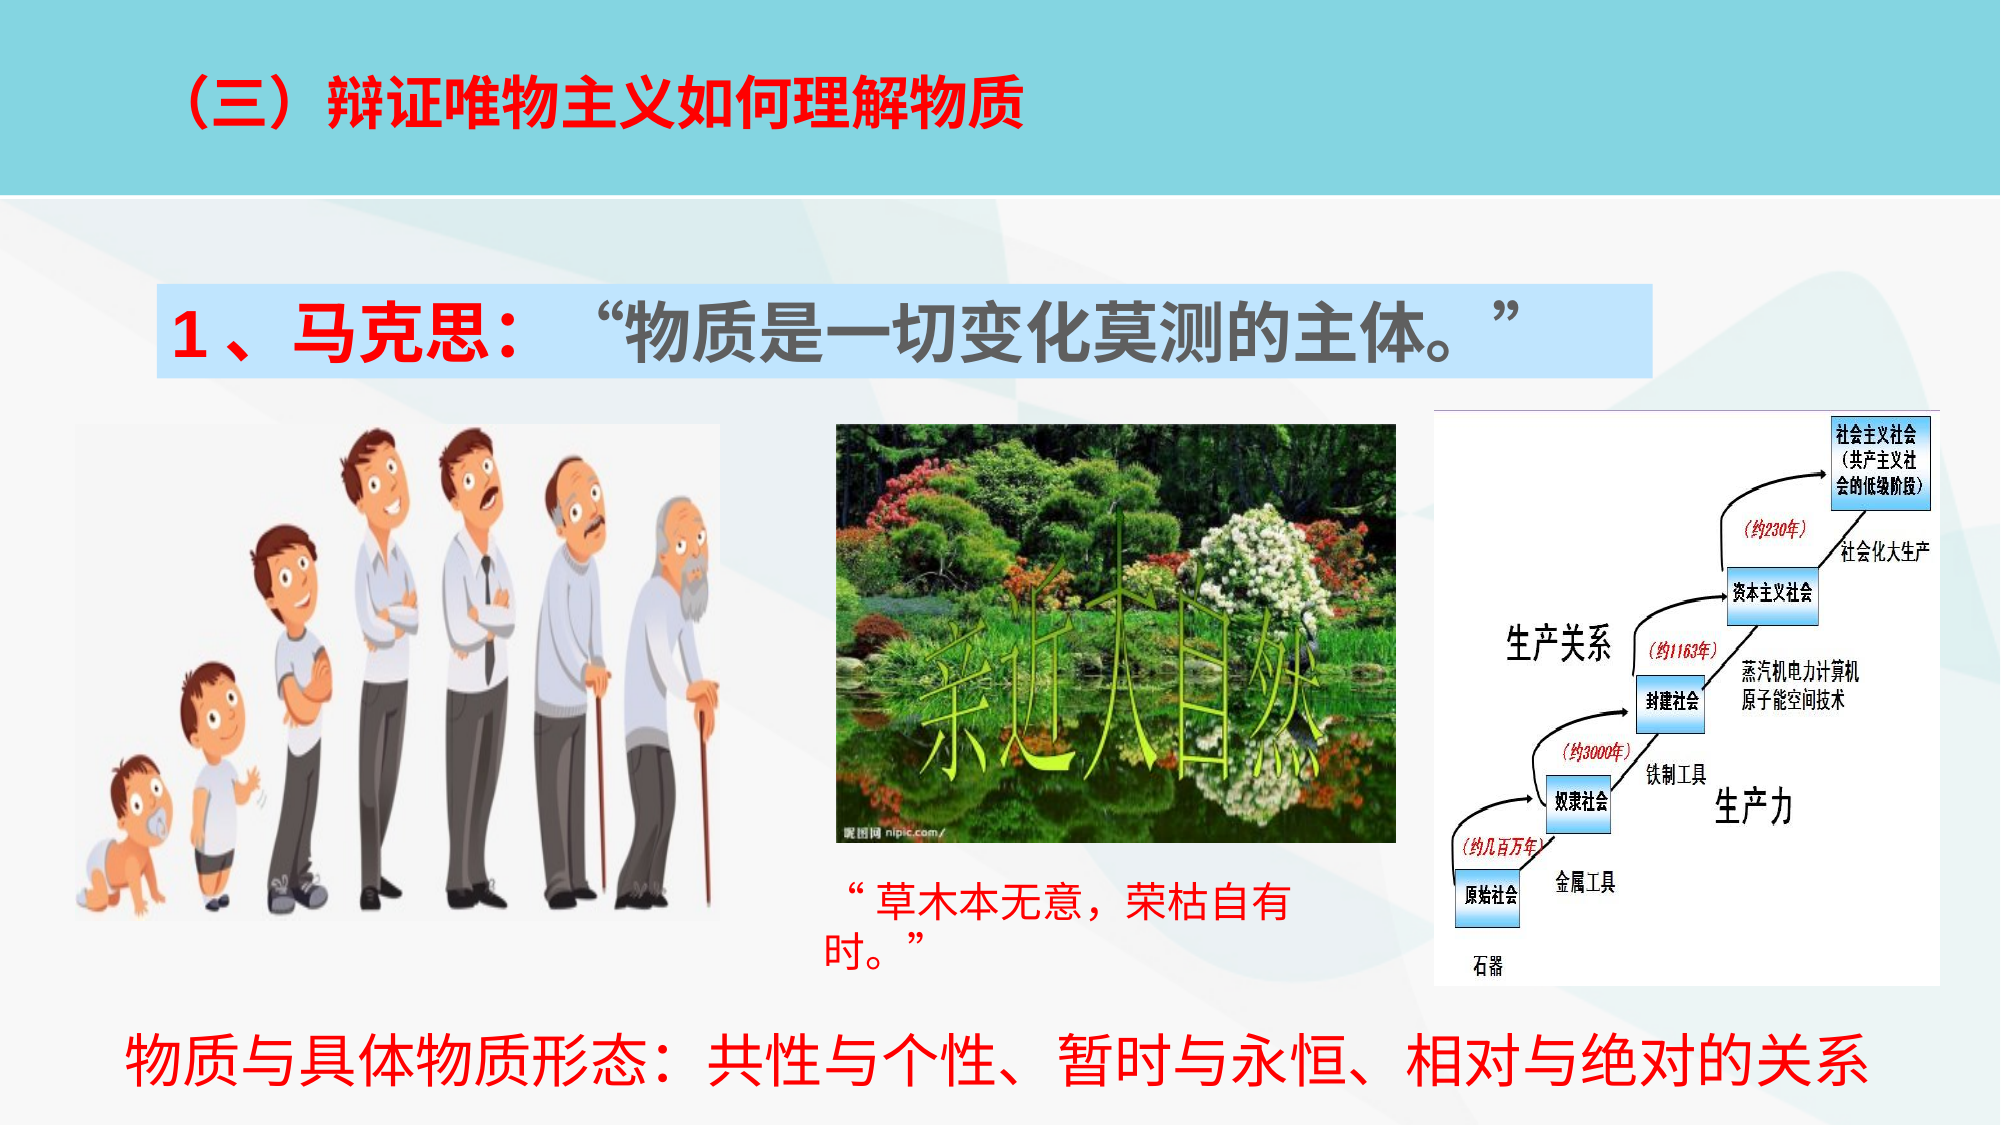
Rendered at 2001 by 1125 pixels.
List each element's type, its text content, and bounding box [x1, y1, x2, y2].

title （三）辩证唯物主义如何理解物质 [137, 40, 1863, 172]
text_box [808, 424, 1424, 934]
text_box 物质与具体物质形态：共性与个性、暂时与永恒、相对与绝对的关系 [109, 1017, 1940, 1102]
picture [0, 0, 2001, 1125]
text_box 1、马克思：“物质是一切变化莫测的主体。” [156, 283, 1653, 379]
